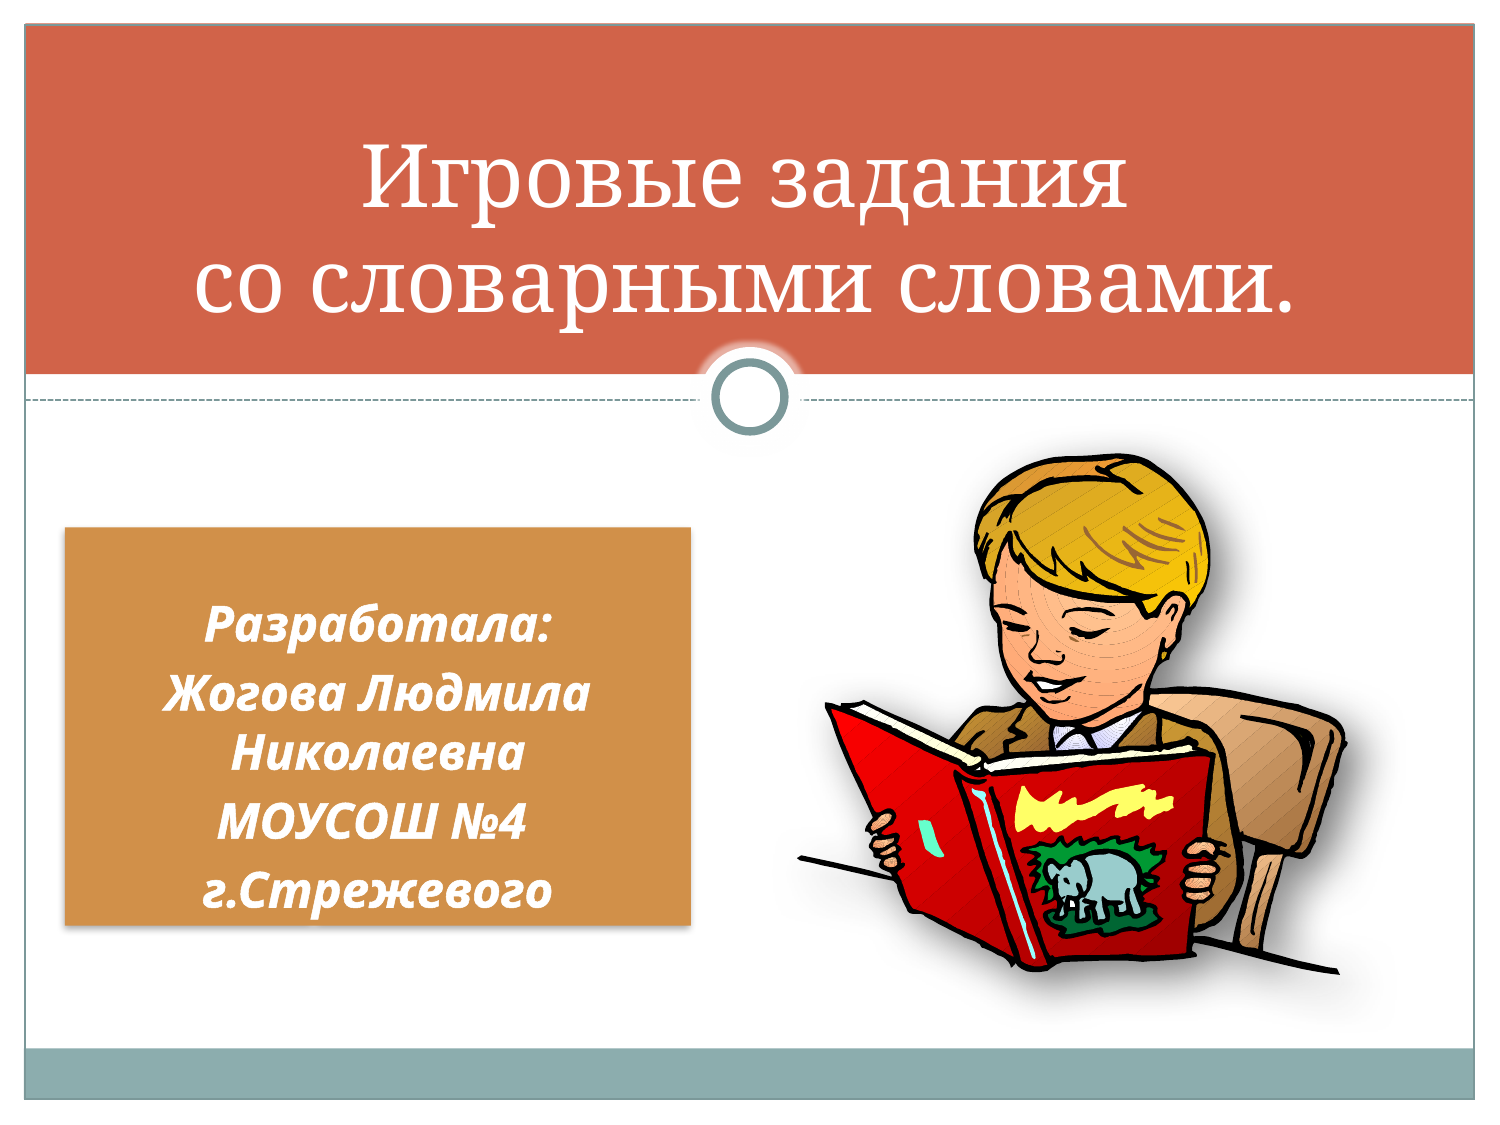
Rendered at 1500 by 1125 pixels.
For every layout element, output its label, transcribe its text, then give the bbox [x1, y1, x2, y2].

title Игровые задания со словарными словами. [118, 87, 1394, 338]
picture [796, 445, 1348, 975]
text_box Разработала: Жогова Людмила Николаевна МОУСОШ №4 г.Стрежевого [64, 527, 691, 926]
